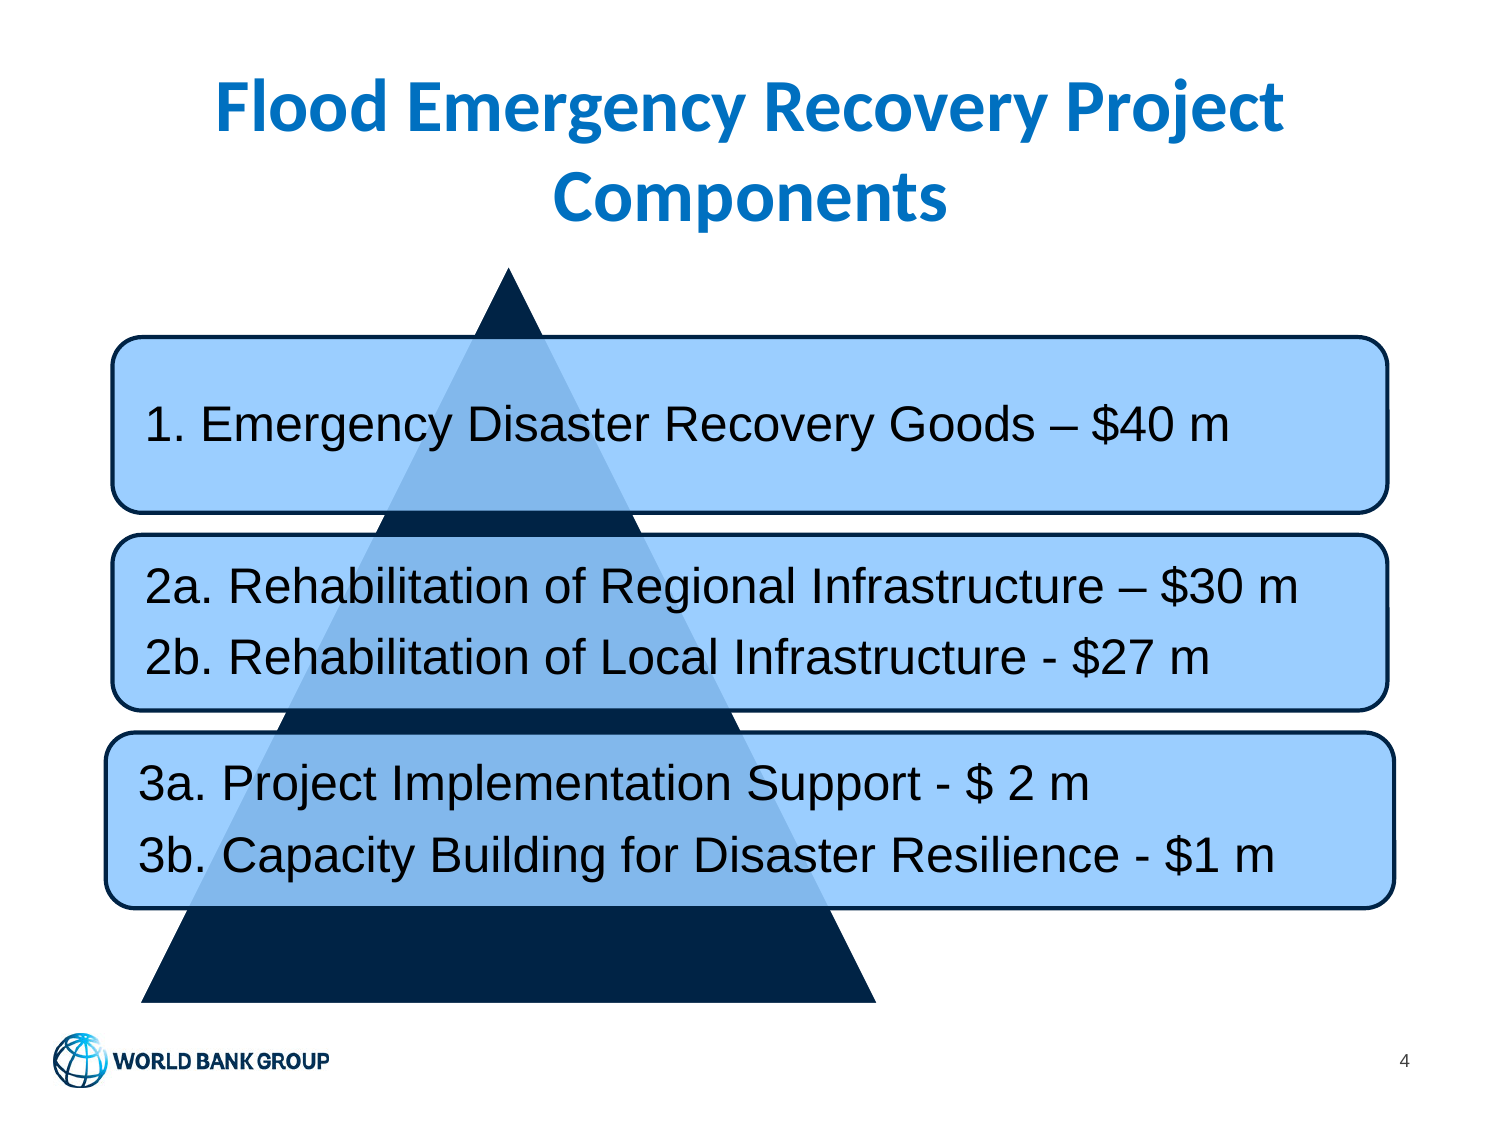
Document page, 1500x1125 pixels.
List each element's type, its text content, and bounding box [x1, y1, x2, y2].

picture [69, 1043, 79, 1050]
picture [77, 1045, 85, 1055]
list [74, 262, 1426, 1006]
picture [53, 1033, 329, 1088]
slide_number 4 [1399, 1043, 1447, 1079]
text_box Flood Emergency Recovery Project Components [76, 52, 1427, 241]
